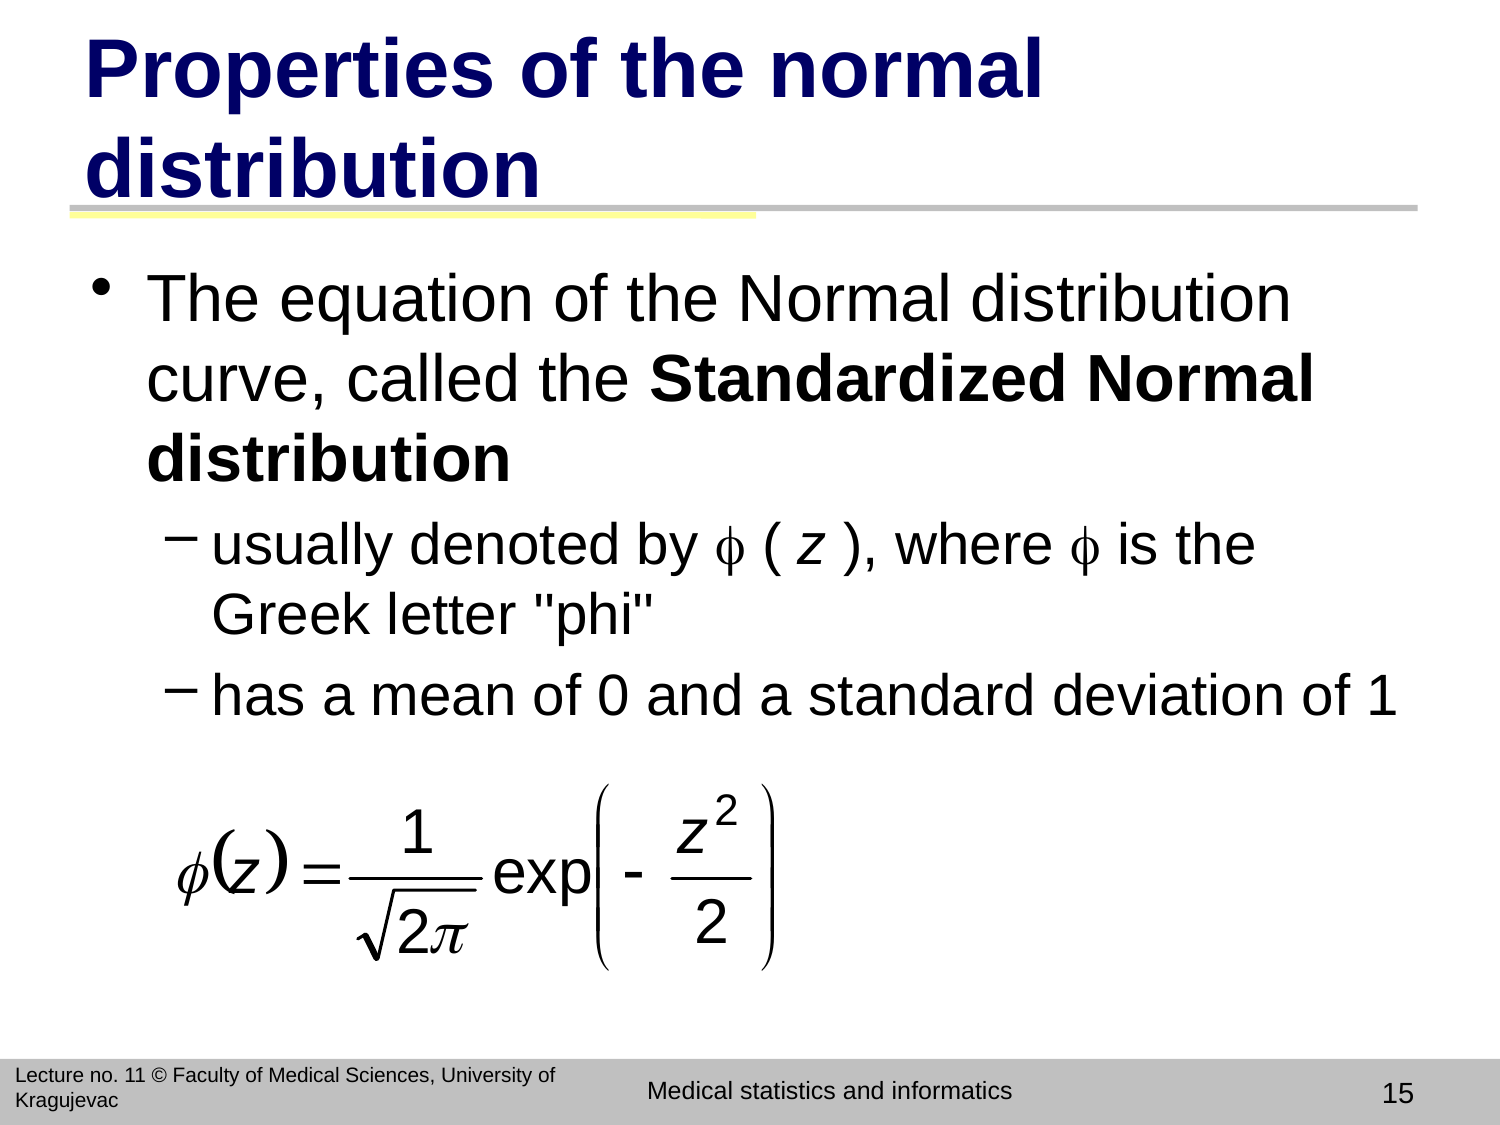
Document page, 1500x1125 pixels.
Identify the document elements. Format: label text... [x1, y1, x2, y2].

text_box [166, 767, 793, 989]
slide_number 15 [1163, 1066, 1430, 1125]
title Properties of the normal distribution [69, 19, 1426, 208]
footer Medical statistics and informatics [512, 1066, 1149, 1125]
list The equation of the Normal distribution curve, called the Standardized Normal distribution usually denoted by  ( z ), where  is the Greek letter ''phi'' has a mean of 0 and a standard deviation of 1 [74, 246, 1426, 525]
list The equation of the Normal distribution curve, called the Standardized Normal distribution usually denoted by  ( z ), where  is the Greek letter ''phi'' has a mean of 0 and a standard deviation of 1 [74, 526, 1426, 1023]
slide_number Lecture no. 11 © Faculty of Medical Sciences, University of Kragujevac [0, 1053, 612, 1108]
